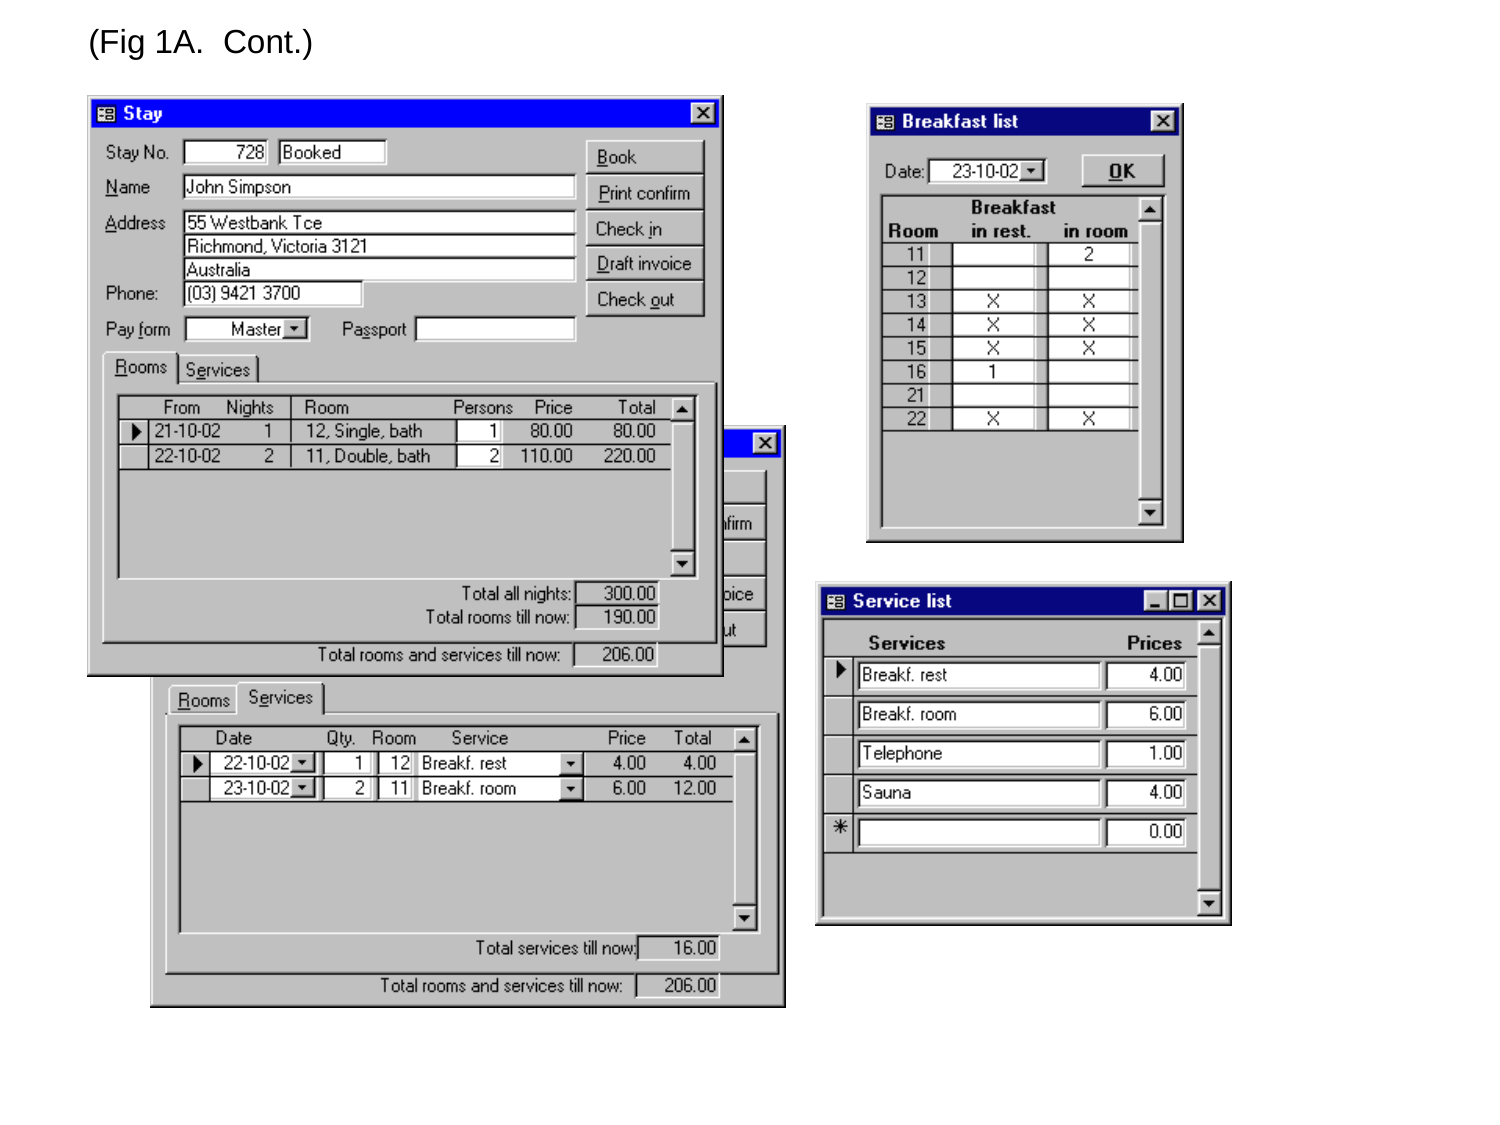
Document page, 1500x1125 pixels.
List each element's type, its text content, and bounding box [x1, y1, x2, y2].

text_box (Fig 1A. Cont.) [73, 12, 1059, 88]
picture [866, 103, 1184, 543]
picture [815, 581, 1232, 926]
picture [87, 95, 786, 1008]
